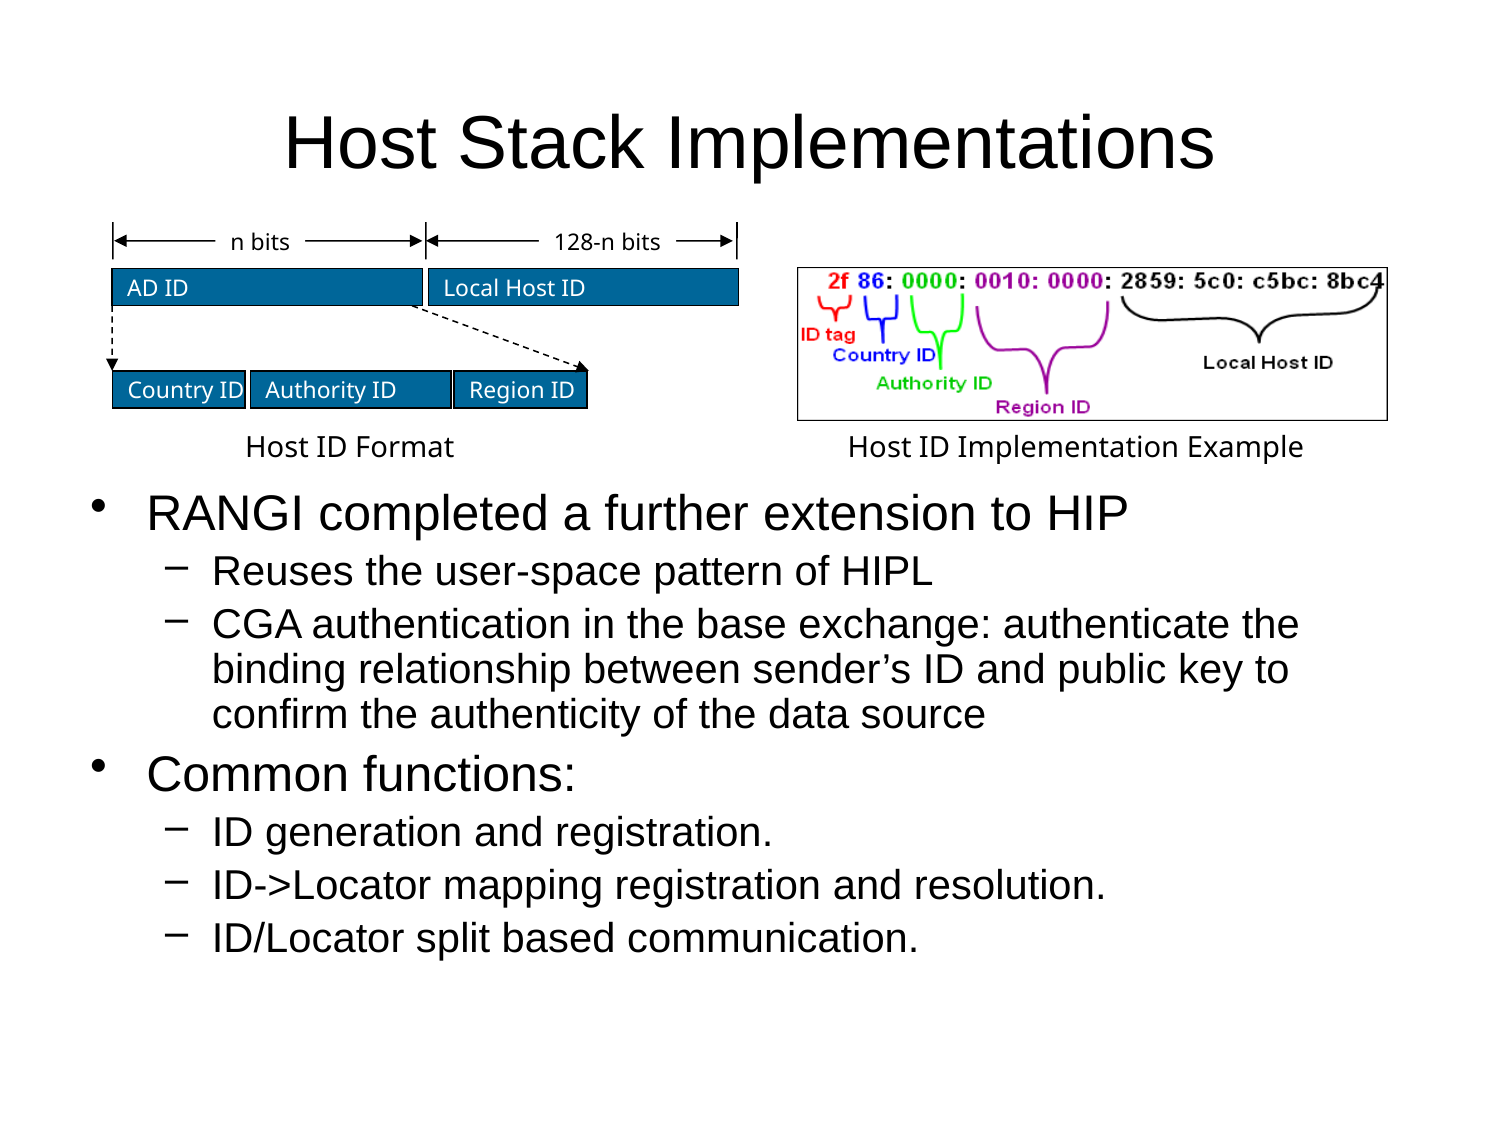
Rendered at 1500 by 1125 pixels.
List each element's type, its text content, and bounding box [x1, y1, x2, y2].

text_box Host ID Implementation Example [832, 430, 1365, 471]
text_box Host ID Format [230, 420, 514, 471]
picture [796, 266, 1389, 421]
title Host Stack Implementations [74, 44, 1426, 233]
list RANGI completed a further extension to HIP Reuses the user-space pattern of HIPL CGA authentication in the base exchange: authenticate the binding relationship between sender’s ID and public key to confirm the authenticity of the data source Common functions: ID generation and registration. ID->Locator mapping registration and resolution. ID/Locator split based communication. [74, 479, 1424, 1055]
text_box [111, 219, 739, 409]
